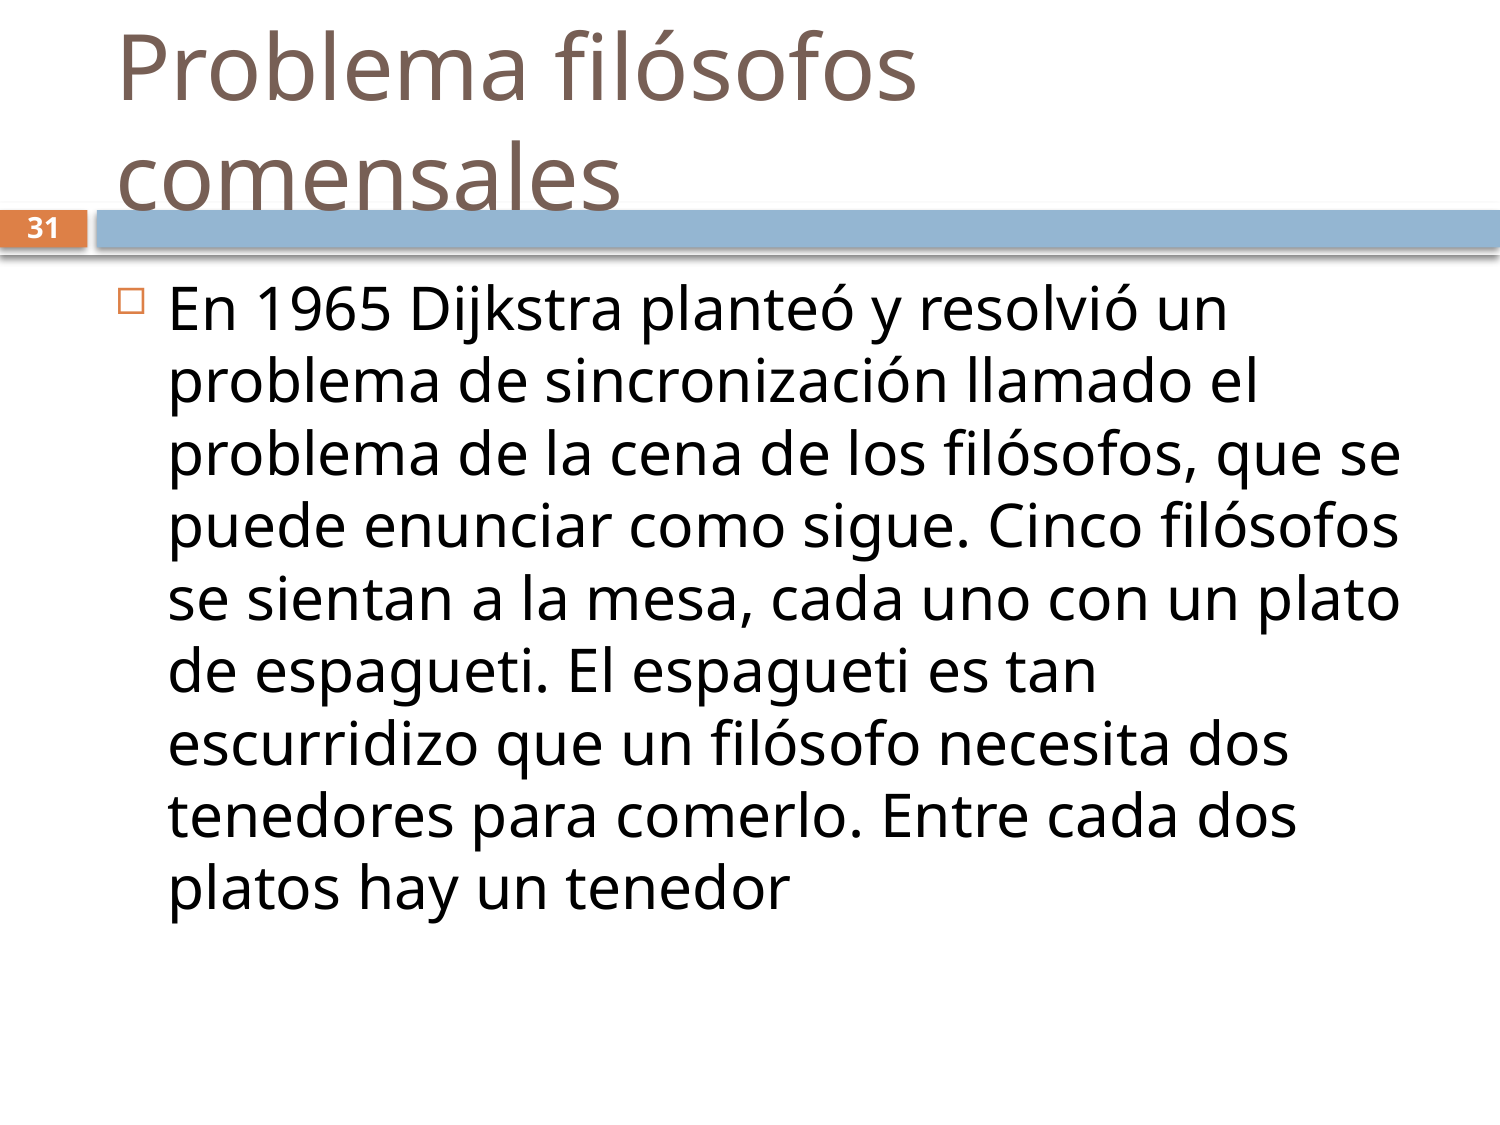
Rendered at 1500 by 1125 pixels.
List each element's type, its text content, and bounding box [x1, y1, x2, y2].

title Problema filósofos comensales [100, 37, 1438, 200]
list En 1965 Dijkstra planteó y resolvió un problema de sincronización llamado el problema de la cena de los filósofos, que se puede enunciar como sigue. Cinco filósofos se sientan a la mesa, cada uno con un plato de espagueti. El espagueti es tan escurridizo que un filósofo necesita dos tenedores para comerlo. Entre cada dos platos hay un tenedor [100, 262, 1438, 1000]
slide_number 31 [0, 208, 88, 249]
